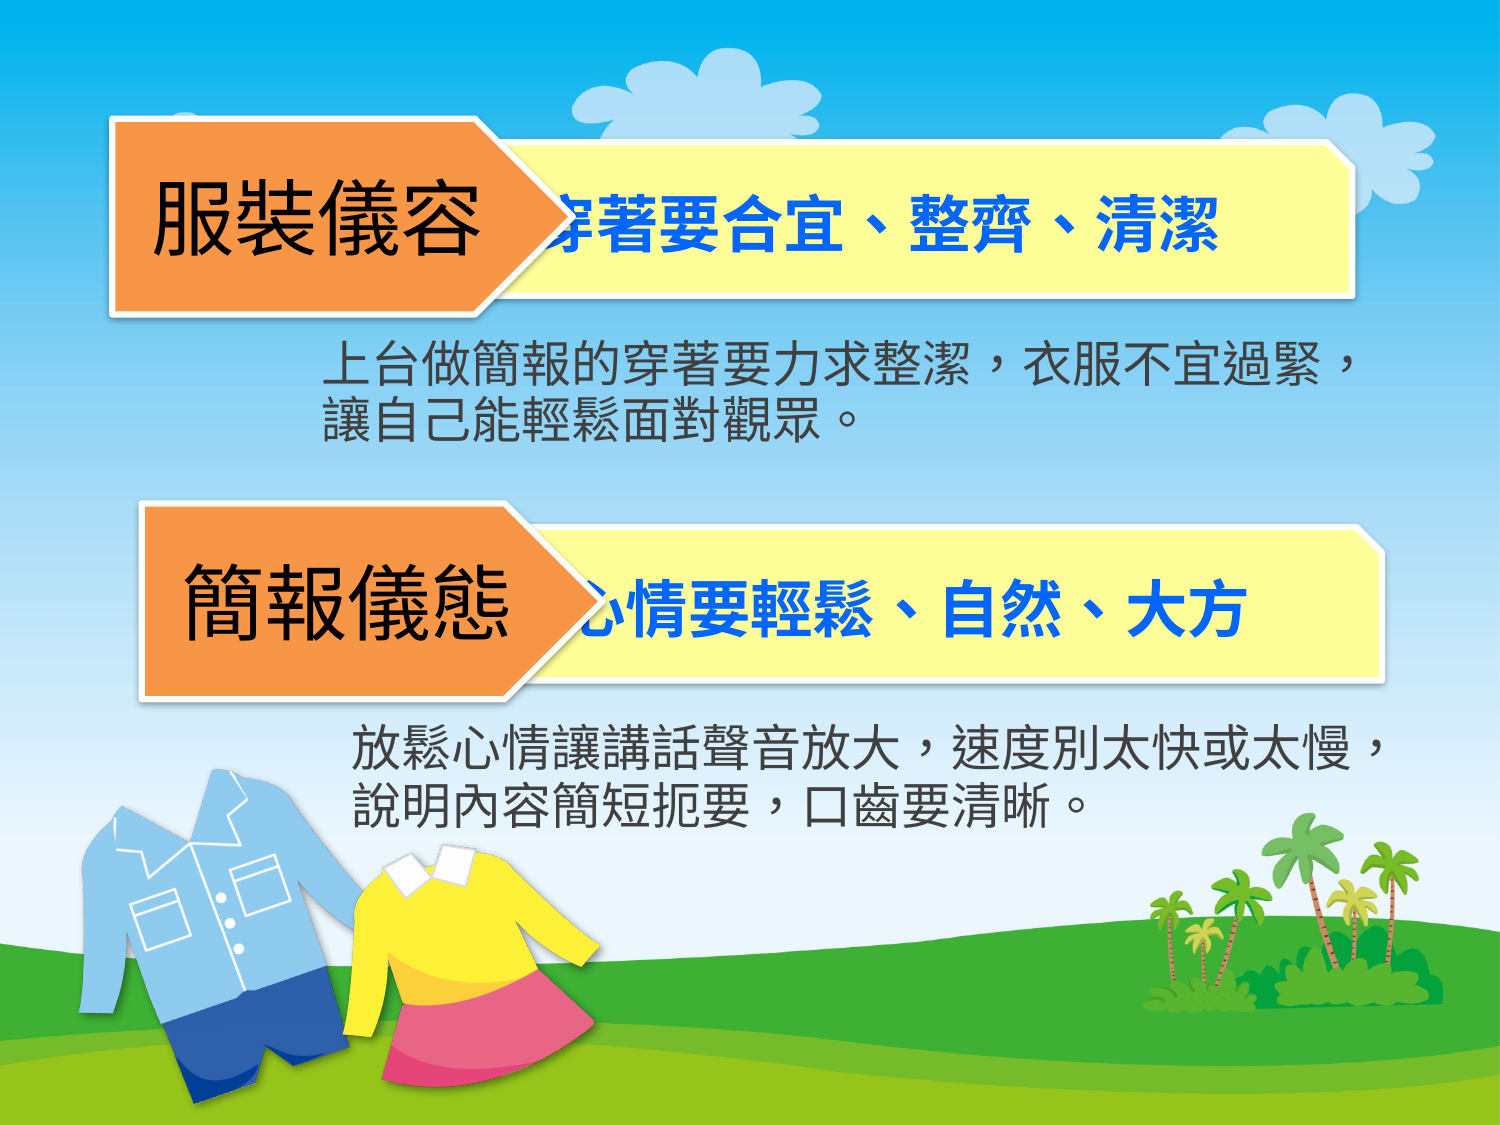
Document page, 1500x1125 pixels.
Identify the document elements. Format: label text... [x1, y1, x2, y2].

text_box 穿著要合宜、整齊、清潔 [504, 139, 1356, 299]
text_box 服裝儀容 [109, 115, 576, 318]
text_box 放鬆心情讓講話聲音放大，速度別太快或太慢， [336, 708, 1404, 784]
text_box 心情要輕鬆、自然、大方 [533, 523, 1386, 684]
text_box 說明內容簡短扼要，口齒要清晰。 [338, 766, 1140, 842]
text_box 上台做簡報的穿著要力求整潔，衣服不宜過緊， [307, 324, 1365, 400]
picture [0, 48, 1500, 1125]
text_box 簡報儀態 [138, 500, 606, 703]
text_box 讓自己能輕鬆面對觀眾。 [307, 381, 1111, 457]
